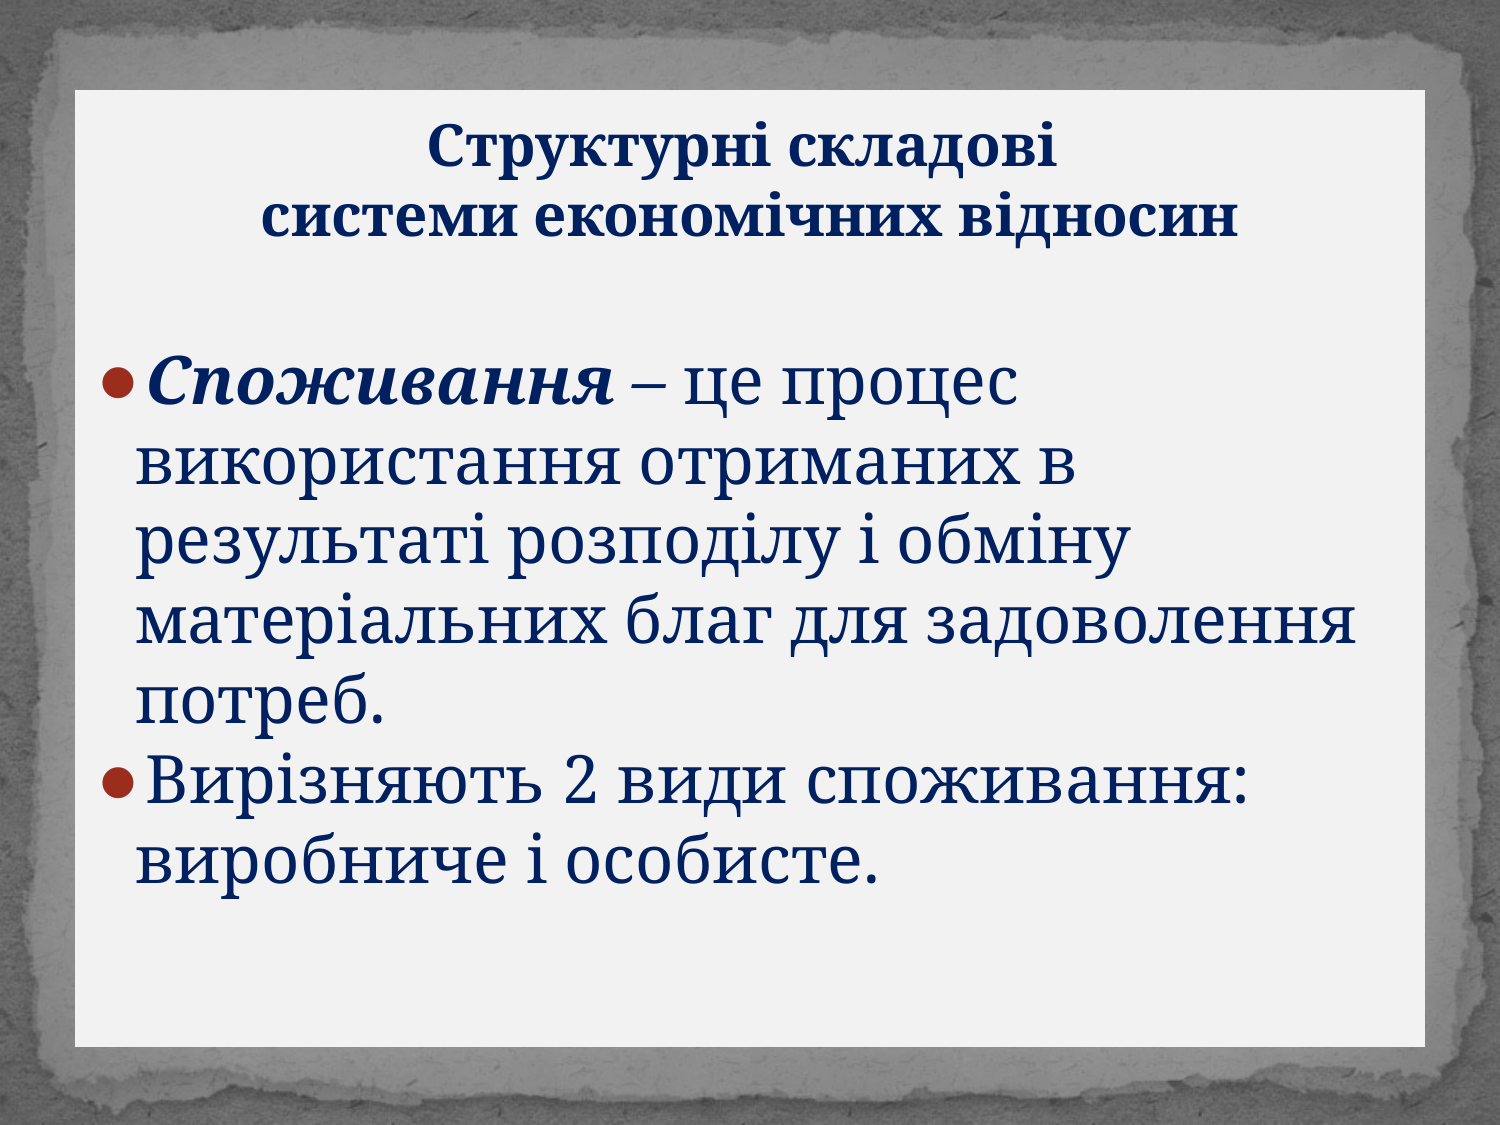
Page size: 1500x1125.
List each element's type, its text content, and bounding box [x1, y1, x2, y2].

title Структурні складові системи економічних відносин [75, 90, 1425, 256]
list Споживання – це процес використання отриманих в результаті розподілу і обміну матеріальних благ для задоволення потреб. Вирізняють 2 види споживання: виробниче і особисте. [75, 256, 1425, 1047]
picture [0, 0, 1500, 1125]
